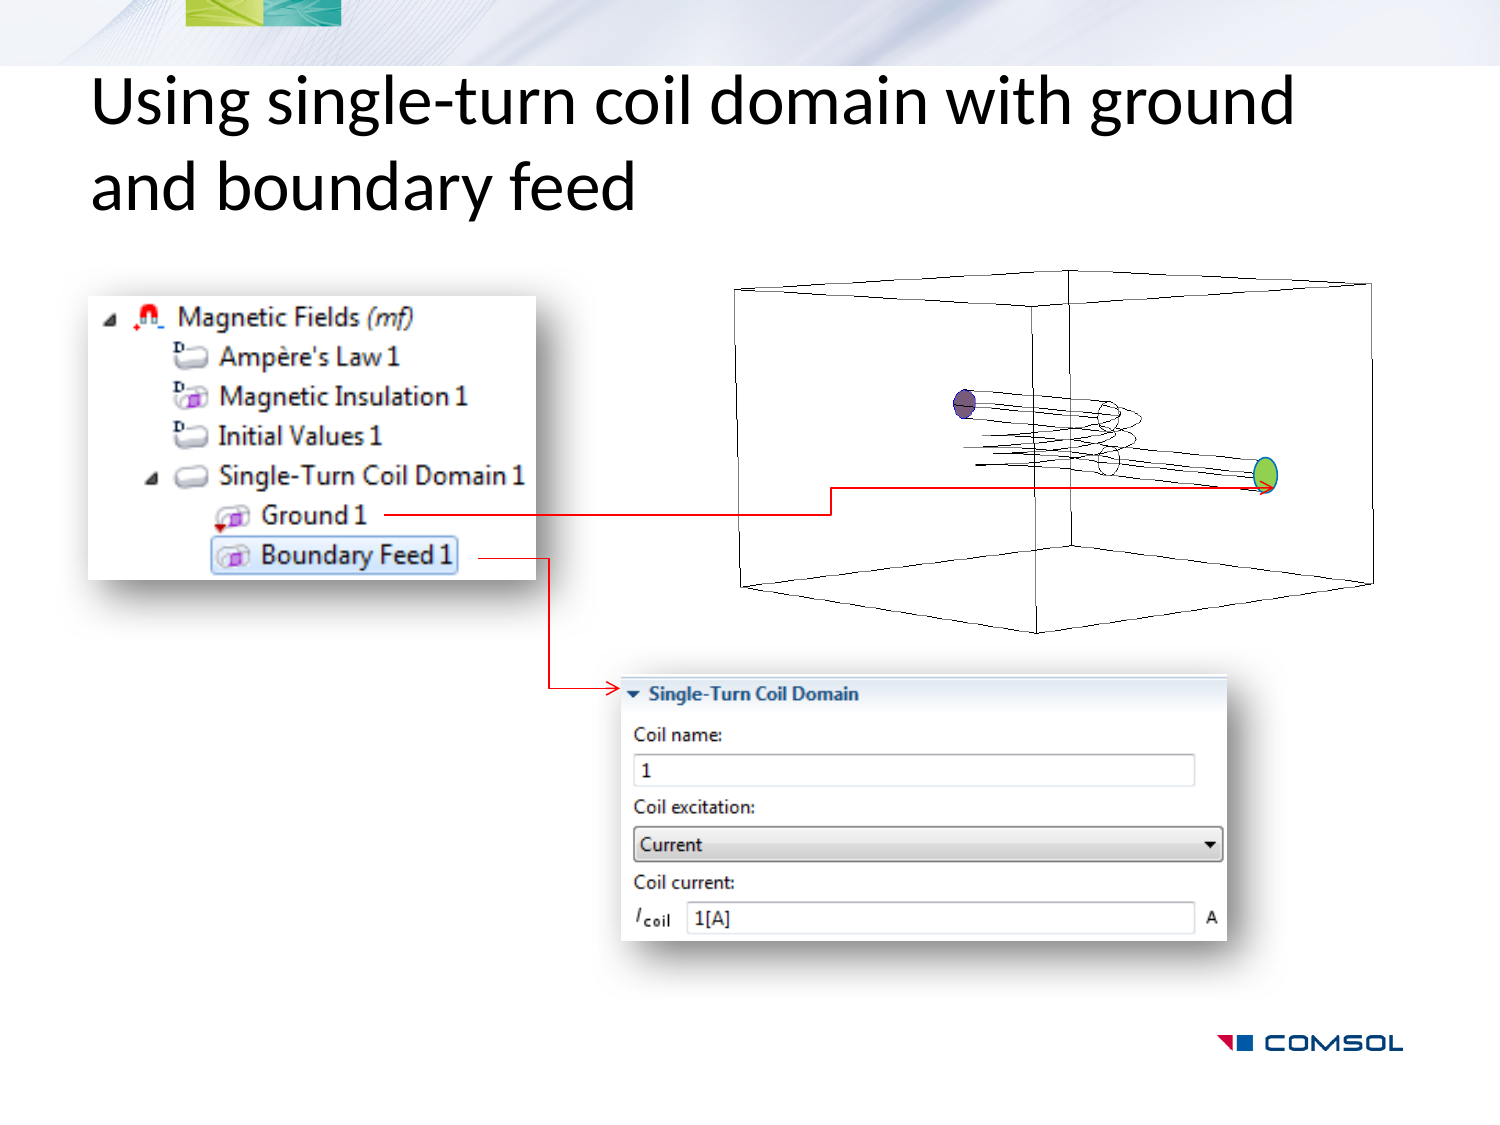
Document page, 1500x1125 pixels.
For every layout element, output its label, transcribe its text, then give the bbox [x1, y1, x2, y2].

picture [0, 0, 1500, 1125]
title Using single-turn coil domain with ground and boundary feed [75, 45, 1425, 233]
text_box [88, 260, 1381, 941]
